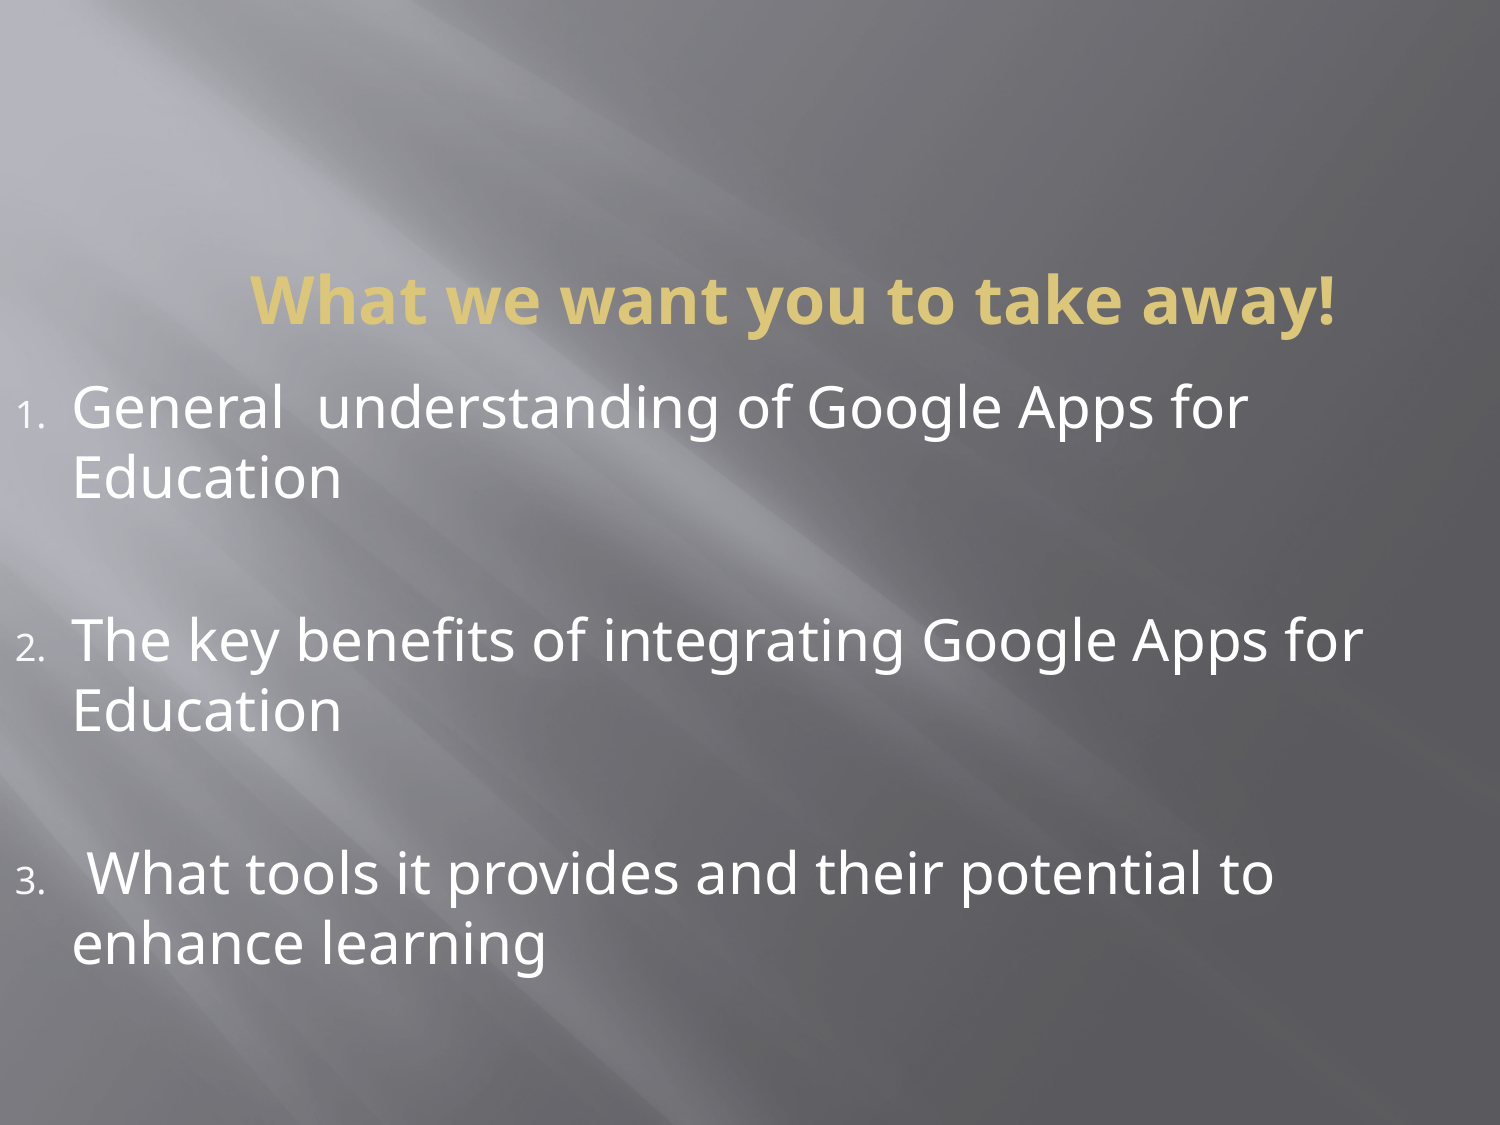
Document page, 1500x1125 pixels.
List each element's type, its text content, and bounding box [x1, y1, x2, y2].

title What we want you to take away! [137, 112, 1450, 338]
list General understanding of Google Apps for Education The key benefits of integrating Google Apps for Education What tools it provides and their potential to enhance learning [0, 362, 1500, 900]
